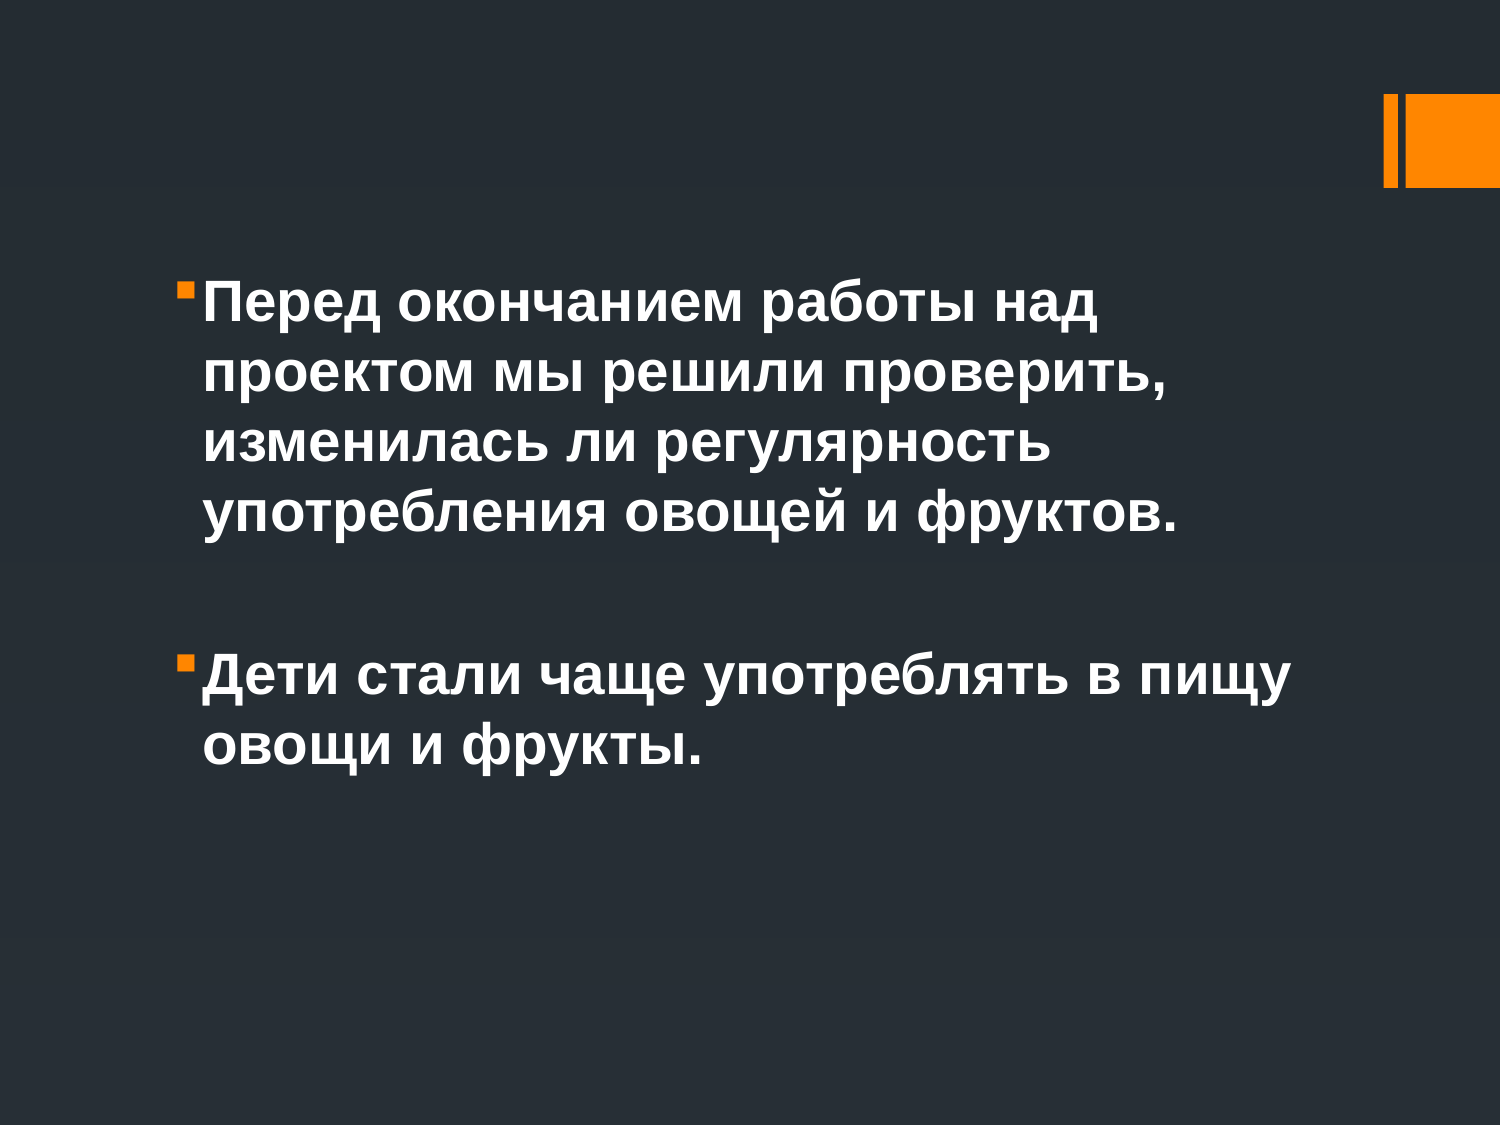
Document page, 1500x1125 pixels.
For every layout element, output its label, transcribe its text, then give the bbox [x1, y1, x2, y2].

list Перед окончанием работы над проектом мы решили проверить, изменилась ли регулярность употребления овощей и фруктов. Дети стали чаще употреблять в пищу овощи и фрукты. [150, 255, 1350, 1035]
